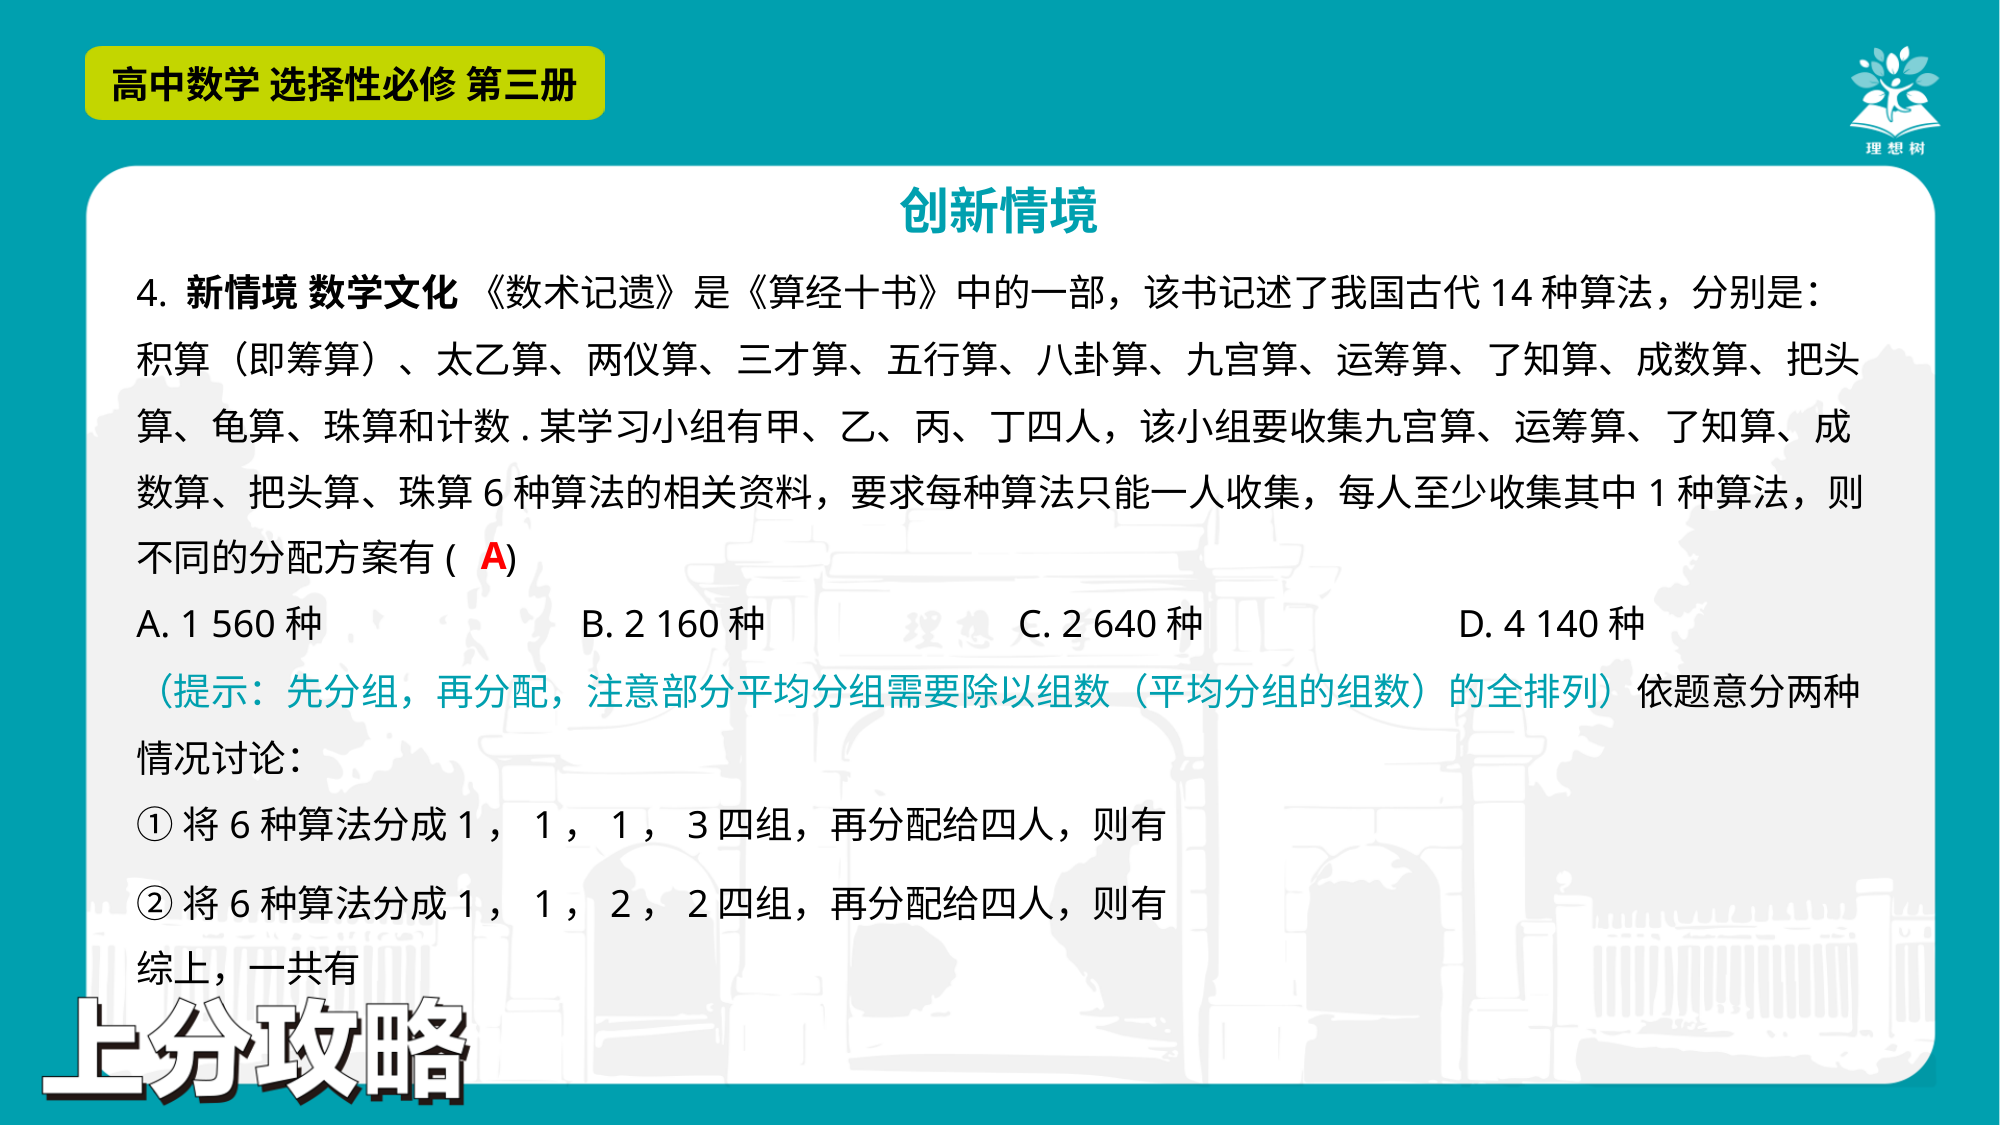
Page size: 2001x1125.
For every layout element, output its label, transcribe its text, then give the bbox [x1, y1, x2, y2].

picture [0, 0, 2000, 1125]
text_box 4. 新情境 数学文化 《数术记遗》是《算经十书》中的一部，该书记述了我国古代14种算法，分别是： 积算（即筹算）、太乙算、两仪算、三才算、五行算、八卦算、九宫算、运筹算、了知算、成数算、把头 算、龟算、珠算和计数.某学习小组有甲、乙、丙、丁四人，该小组要收集九宫算、运筹算、了知算、成 数算、把头算、珠算6种算法的相关资料，要求每种算法只能一人收集，每人至少收集其中1种算法，则 不同的分配方案有( ) [136, 247, 1865, 572]
text_box A. 1 560种 B. 2 160种 C. 2 640种 D. 4 140种 [136, 580, 1865, 639]
text_box A [466, 512, 521, 571]
